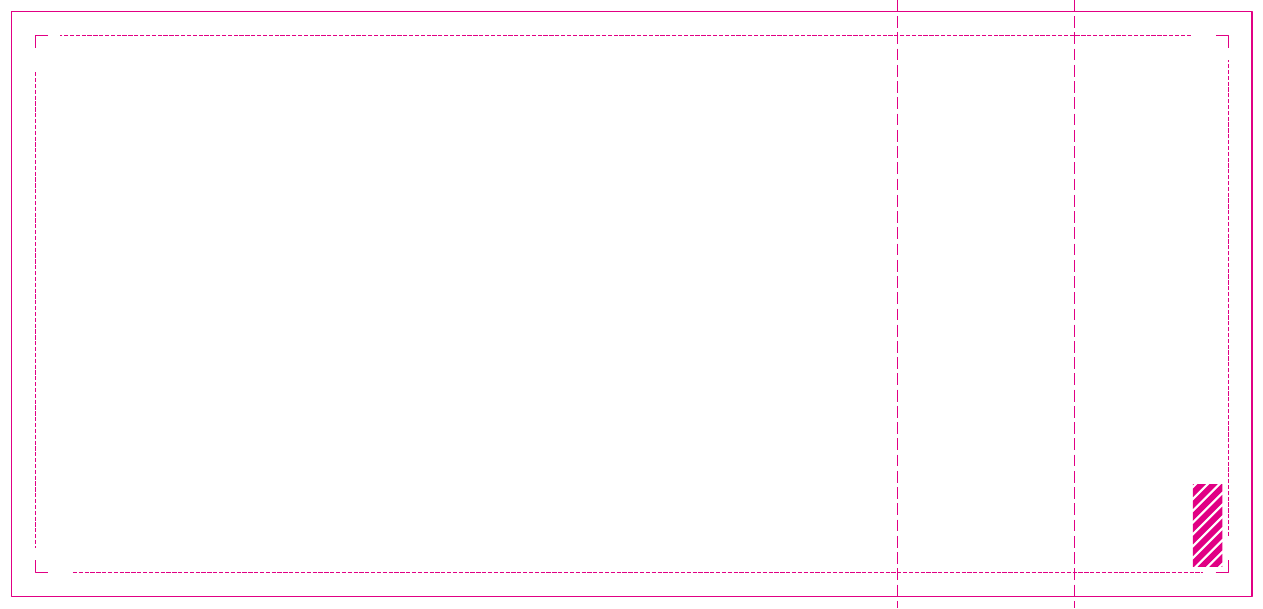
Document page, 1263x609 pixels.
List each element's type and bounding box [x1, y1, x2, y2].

text_box [11, 11, 1252, 597]
